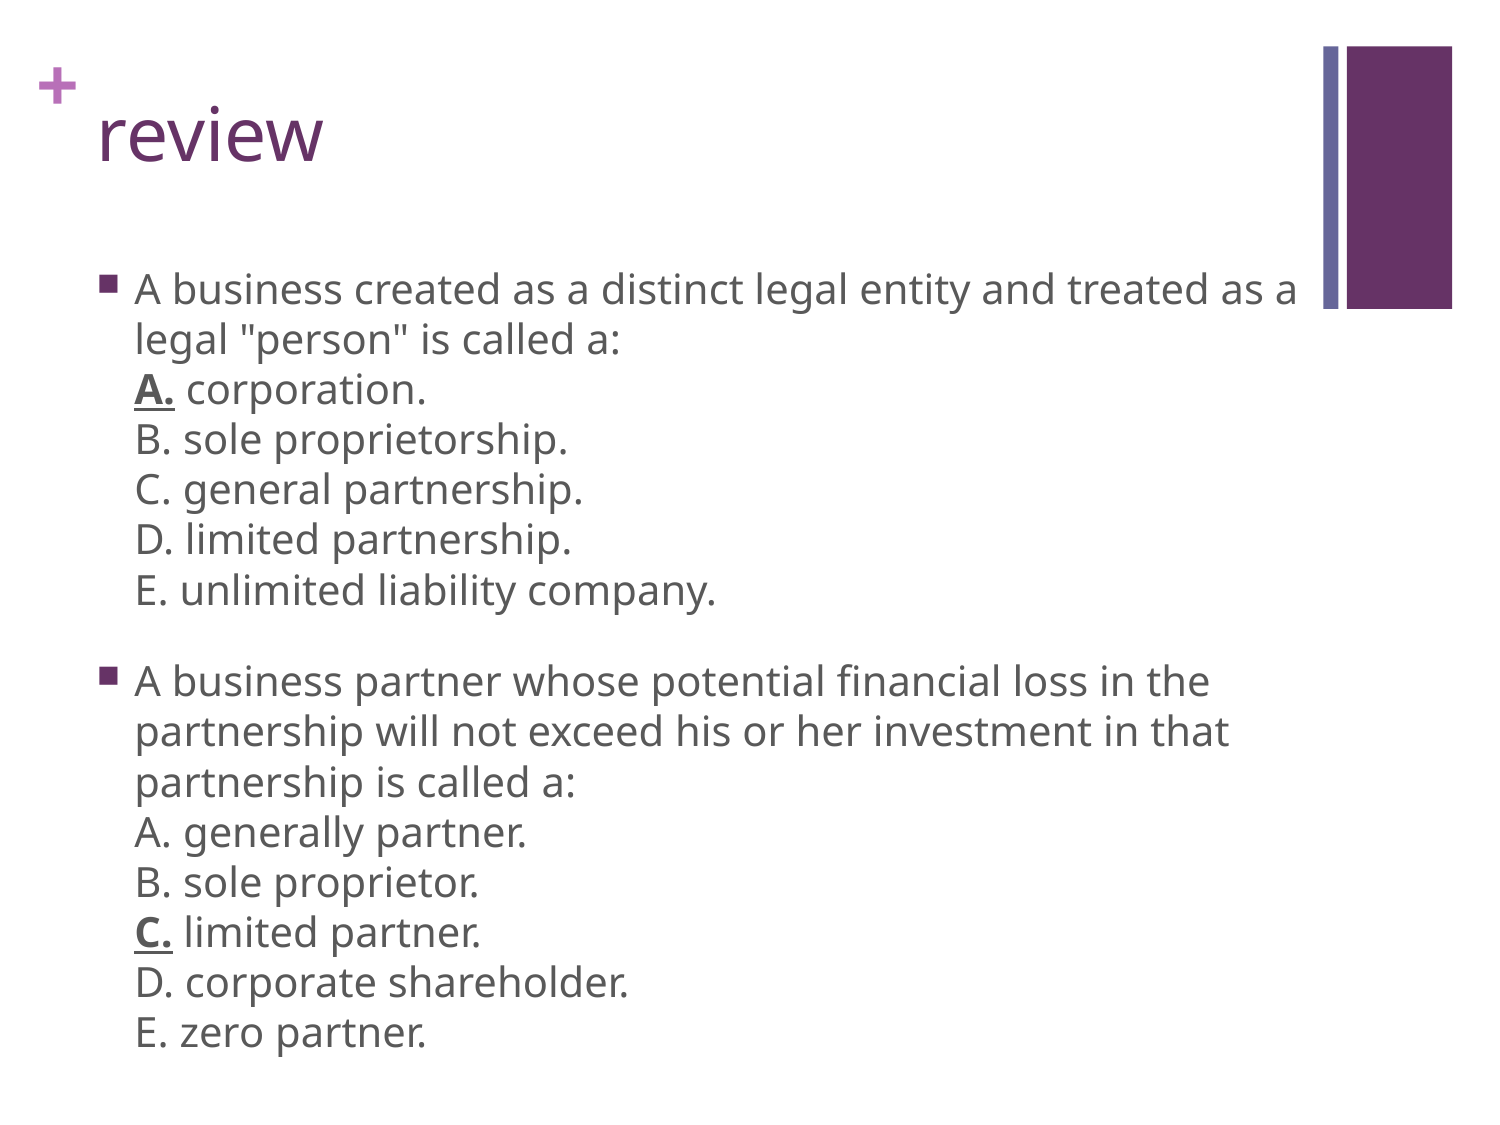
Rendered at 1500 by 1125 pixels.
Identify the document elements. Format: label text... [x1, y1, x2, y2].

title review [81, 79, 1322, 255]
list A business created as a distinct legal entity and treated as a legal "person" is called a: A. corporation. B. sole proprietorship. C. general partnership. D. limited partnership. E. unlimited liability company. A business partner whose potential financial loss in the partnership will not exceed his or her investment in that partnership is called a: A. generally partner. B. sole proprietor. C. limited partner. D. corporate shareholder. E. zero partner. [81, 255, 1322, 1071]
